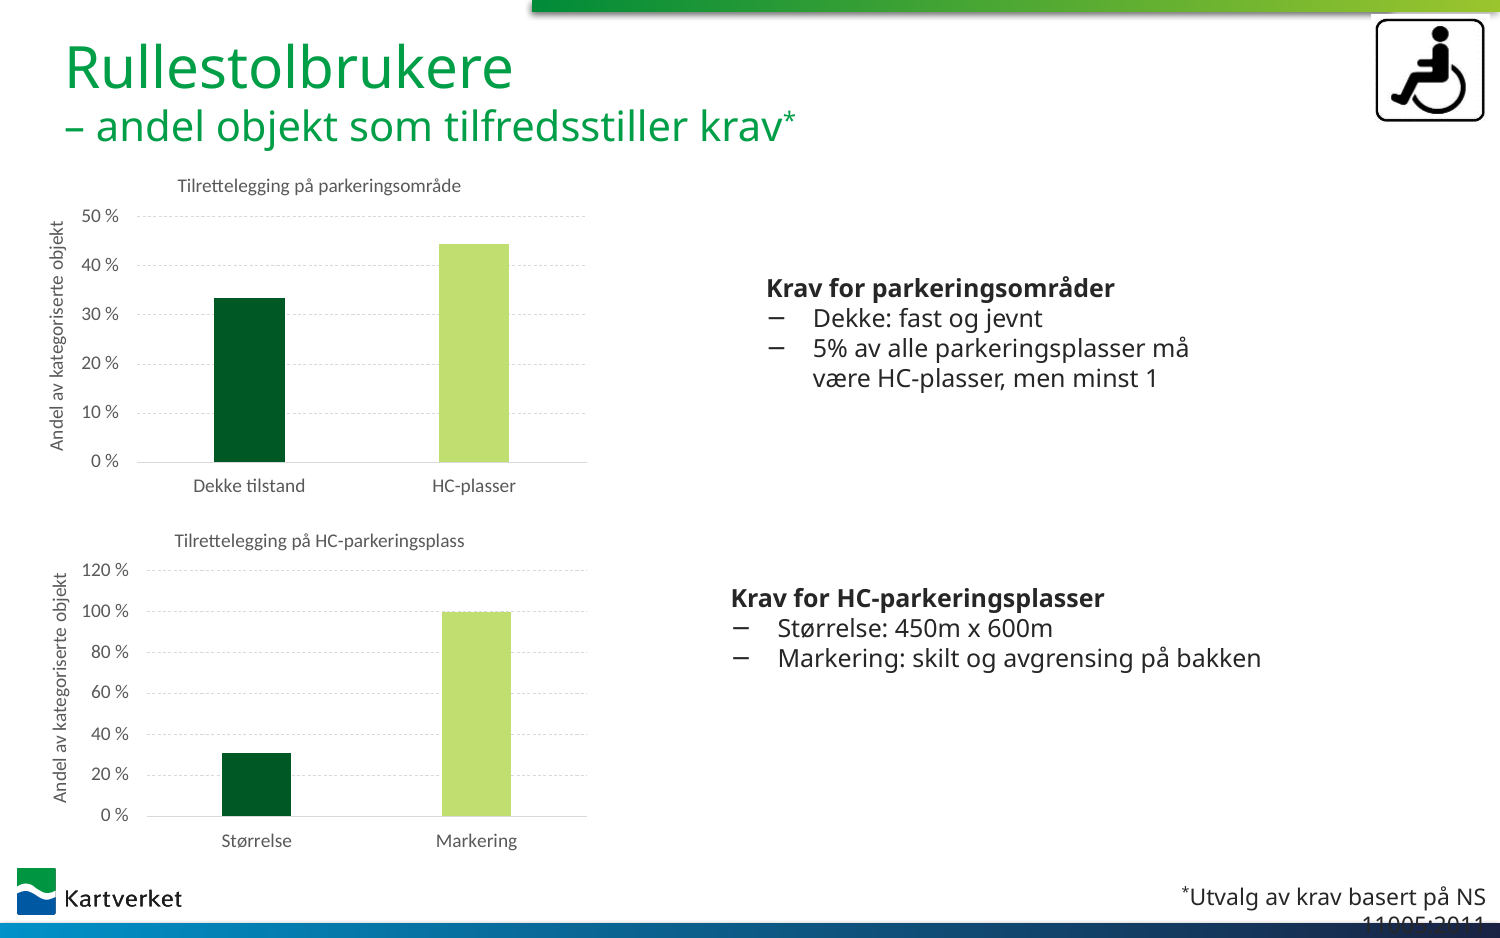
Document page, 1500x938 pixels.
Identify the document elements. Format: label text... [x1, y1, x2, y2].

text_box Krav for parkeringsområder Dekke: fast og jevnt 5% av alle parkeringsplasser må være HC-plasser, men minst 1 [751, 264, 1232, 400]
text_box Rullestolbrukere – andel objekt som tilfredsstiller krav* [49, 23, 1431, 158]
text_box *Utvalg av krav basert på NS 11005:2011 [1068, 873, 1500, 938]
picture [41, 166, 598, 505]
picture [1371, 13, 1491, 127]
text_box Krav for HC-parkeringsplasser Størrelse: 450m x 600m Markering: skilt og avgrensing på bakken [715, 574, 1278, 680]
picture [41, 520, 598, 859]
